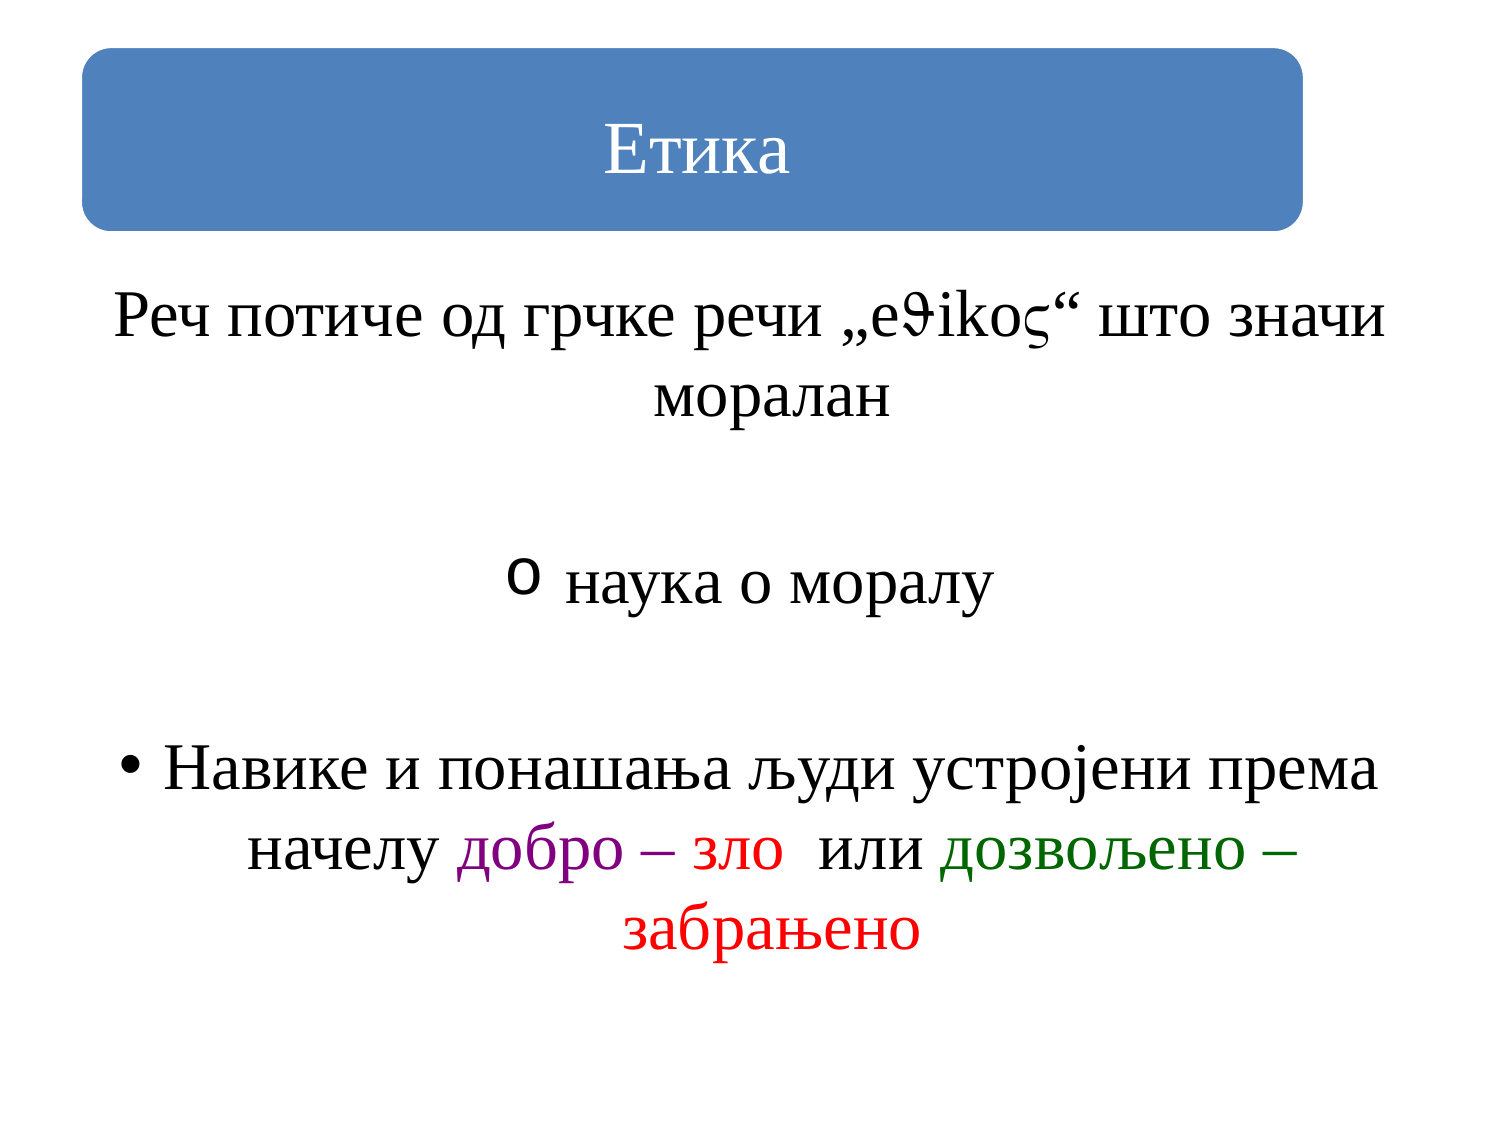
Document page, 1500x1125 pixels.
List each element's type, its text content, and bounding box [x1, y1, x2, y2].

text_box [79, 45, 1306, 234]
list Реч потиче од грчке речи „eiko“ што значи мoрaлaн наукa о мoрaлу Навике и понaшaњa људи устрoјeни премa начелу дoбрo – злo или дозвoљенo – забрањено [75, 262, 1425, 1005]
